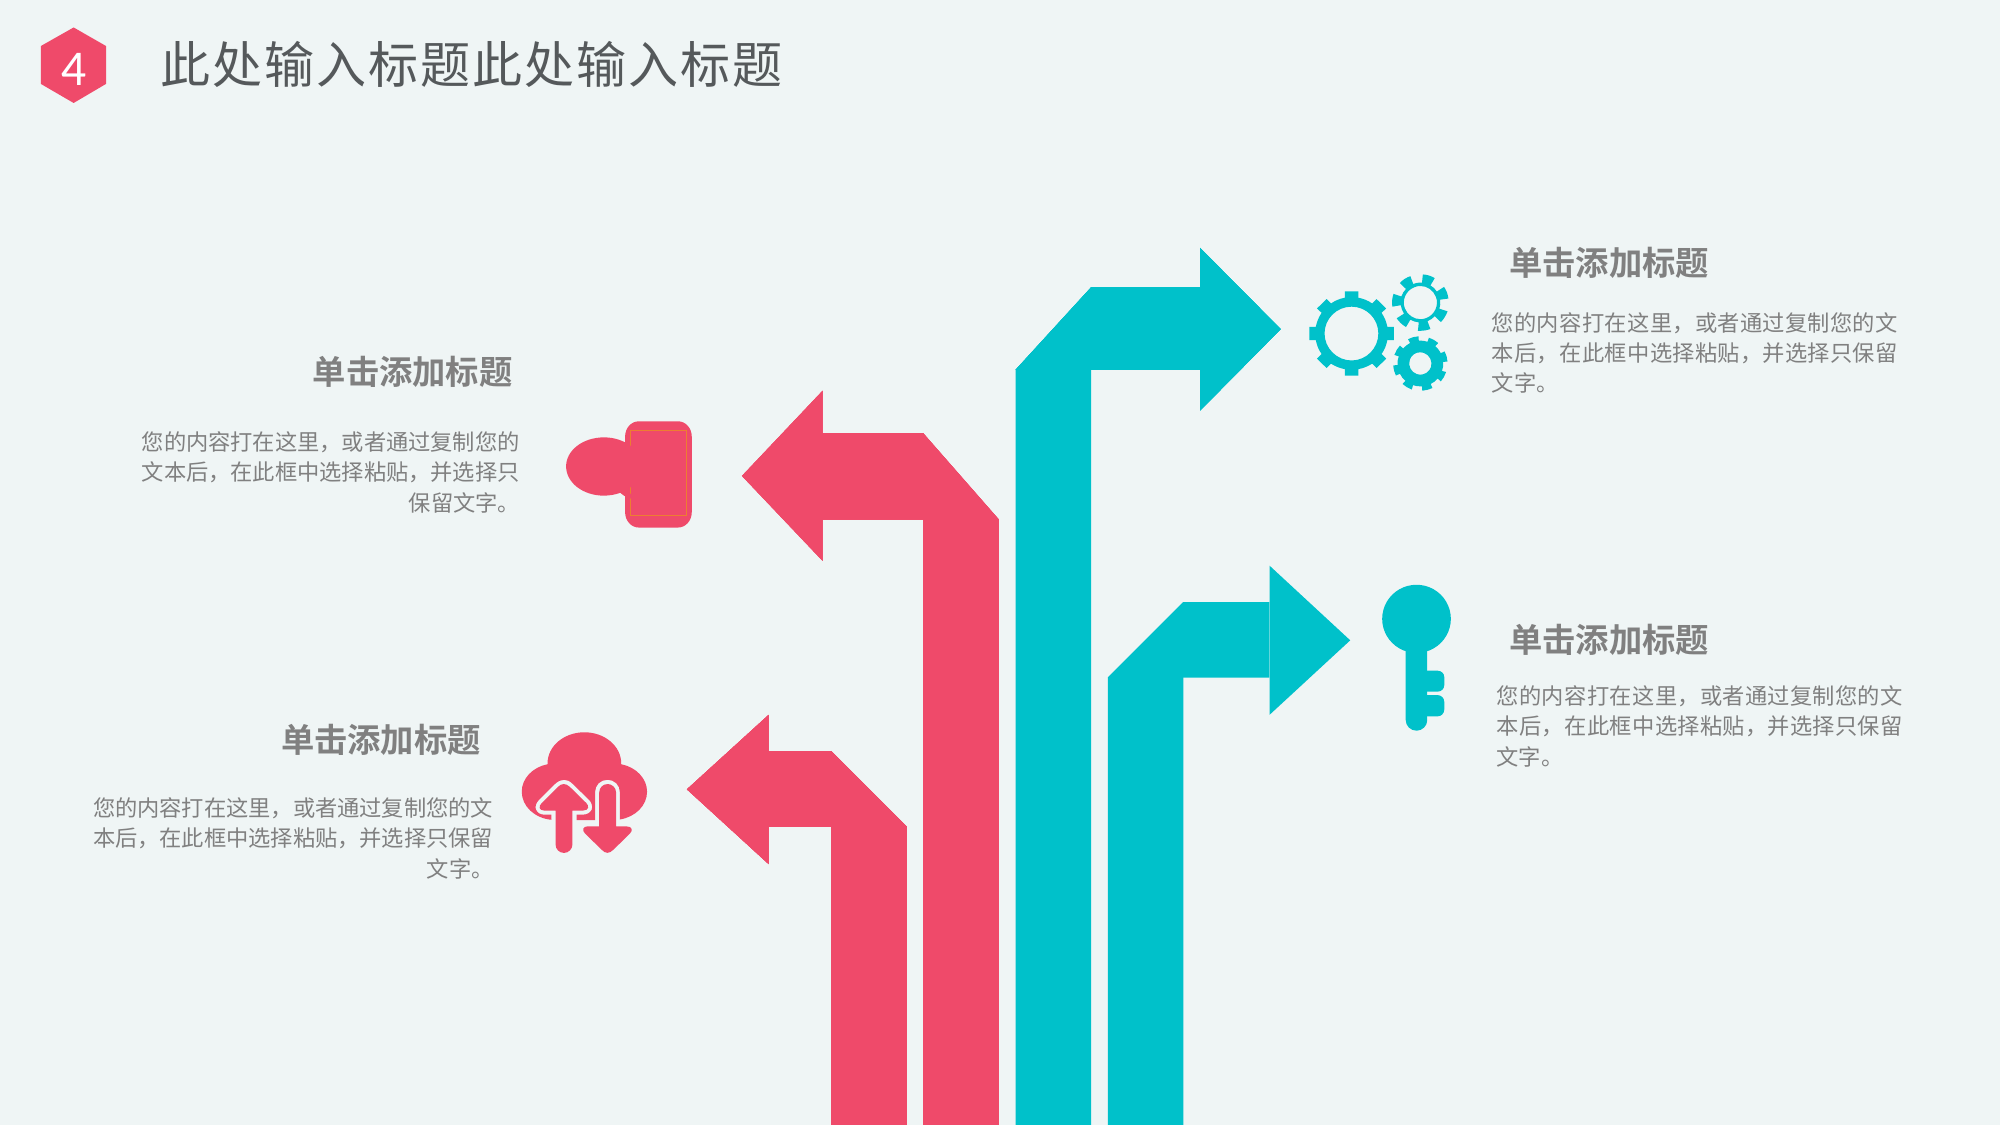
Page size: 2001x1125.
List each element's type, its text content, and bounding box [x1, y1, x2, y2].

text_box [1107, 565, 1351, 1125]
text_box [1309, 274, 1449, 391]
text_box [1382, 584, 1451, 731]
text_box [1477, 234, 1914, 406]
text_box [521, 732, 648, 854]
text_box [566, 421, 692, 528]
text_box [74, 711, 509, 891]
text_box 此处输入标题此处输入标题 [130, 19, 895, 109]
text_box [117, 344, 535, 525]
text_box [1015, 247, 1281, 1125]
text_box 4 [40, 27, 107, 103]
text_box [687, 714, 907, 1125]
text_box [1482, 612, 1919, 779]
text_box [741, 390, 999, 1125]
